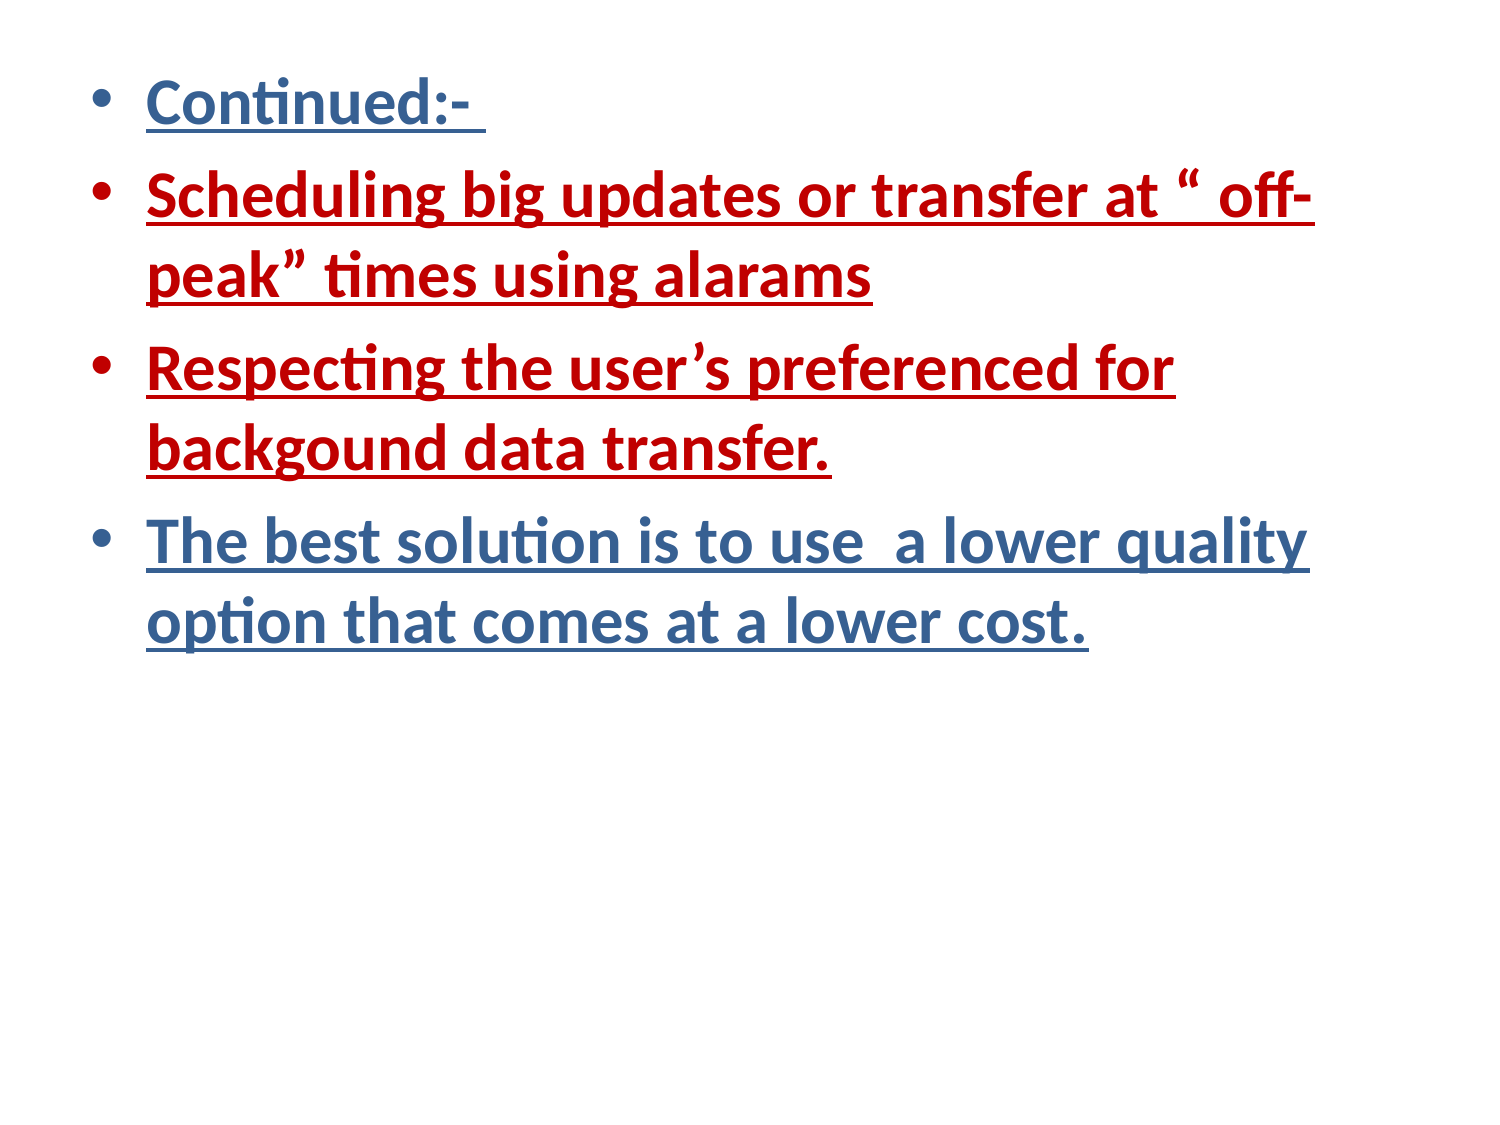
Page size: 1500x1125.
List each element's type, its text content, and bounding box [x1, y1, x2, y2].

list Continued:- Scheduling big updates or transfer at “ off-peak” times using alarams Respecting the user’s preferenced for backgound data transfer. The best solution is to use a lower quality option that comes at a lower cost. [75, 50, 1425, 1005]
